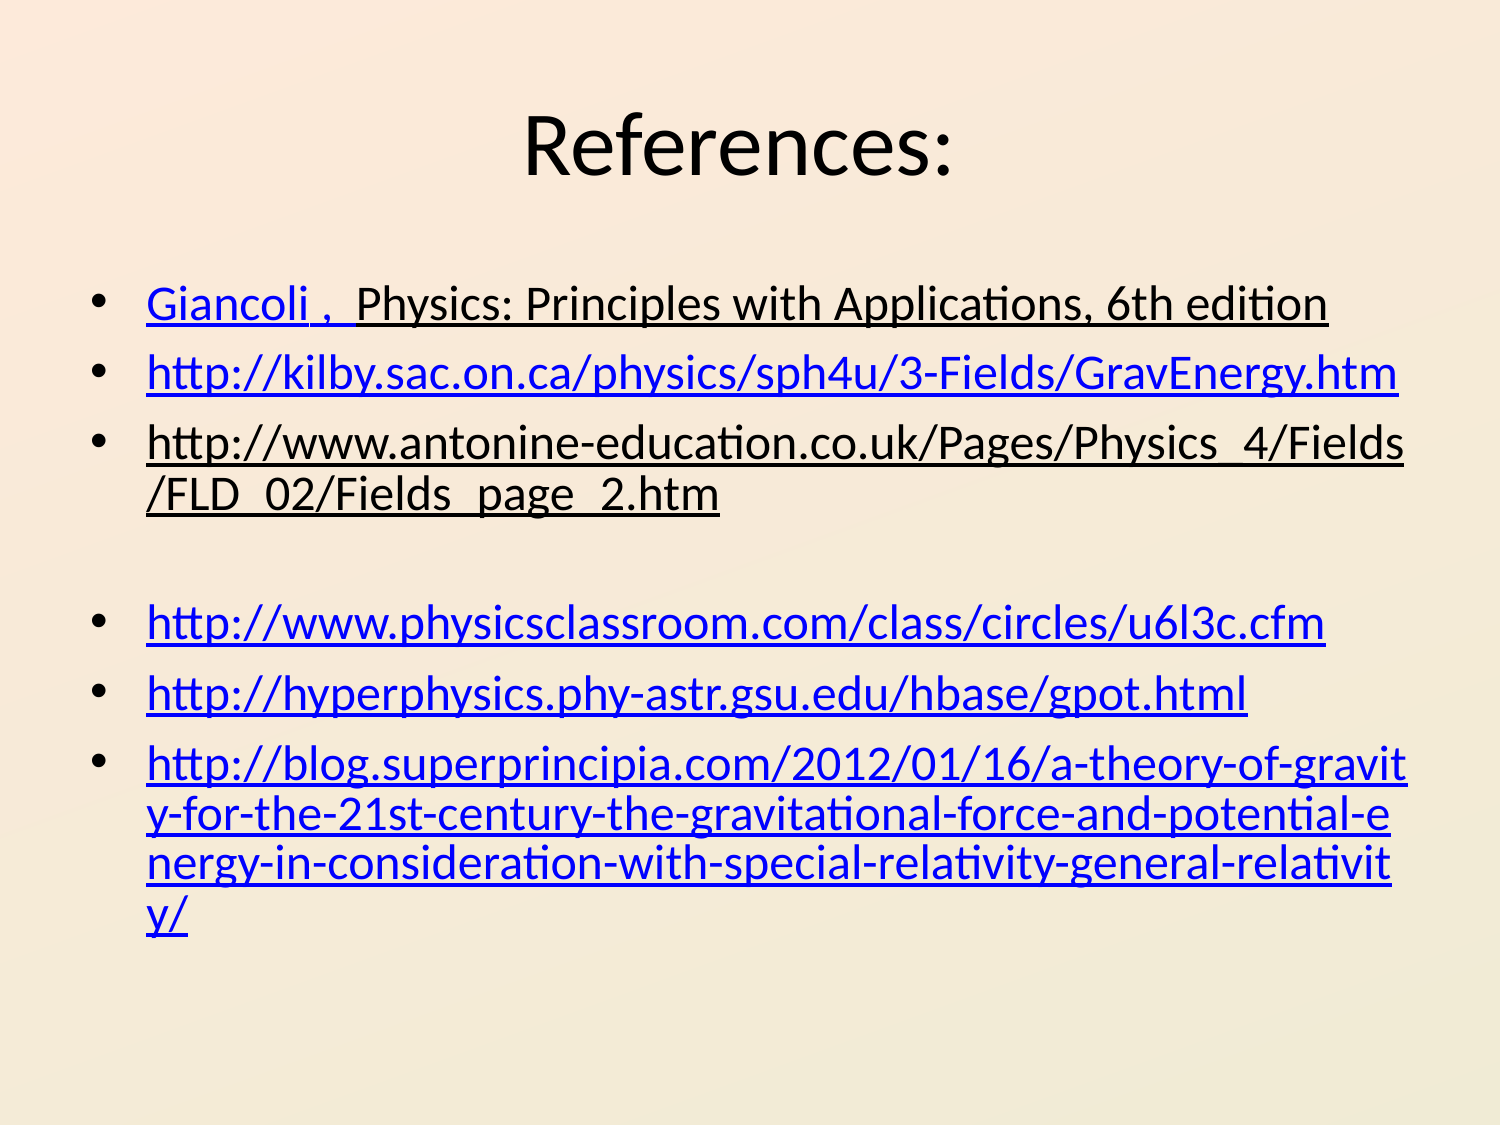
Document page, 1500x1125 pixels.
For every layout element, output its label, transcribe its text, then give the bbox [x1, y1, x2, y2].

title References: [75, 45, 1425, 233]
list Giancoli , Physics: Principles with Applications, 6th edition http://kilby.sac.on.ca/physics/sph4u/3-Fields/GravEnergy.htm http://www.antonine-education.co.uk/Pages/Physics_4/Fields/FLD_02/Fields_page_2.htm http://www.physicsclassroom.com/class/circles/u6l3c.cfm http://hyperphysics.phy-astr.gsu.edu/hbase/gpot.html http://blog.superprincipia.com/2012/01/16/a-theory-of-gravity-for-the-21st-century-the-gravitational-force-and-potential-energy-in-consideration-with-special-relativity-general-relativity/ [75, 262, 1425, 1005]
